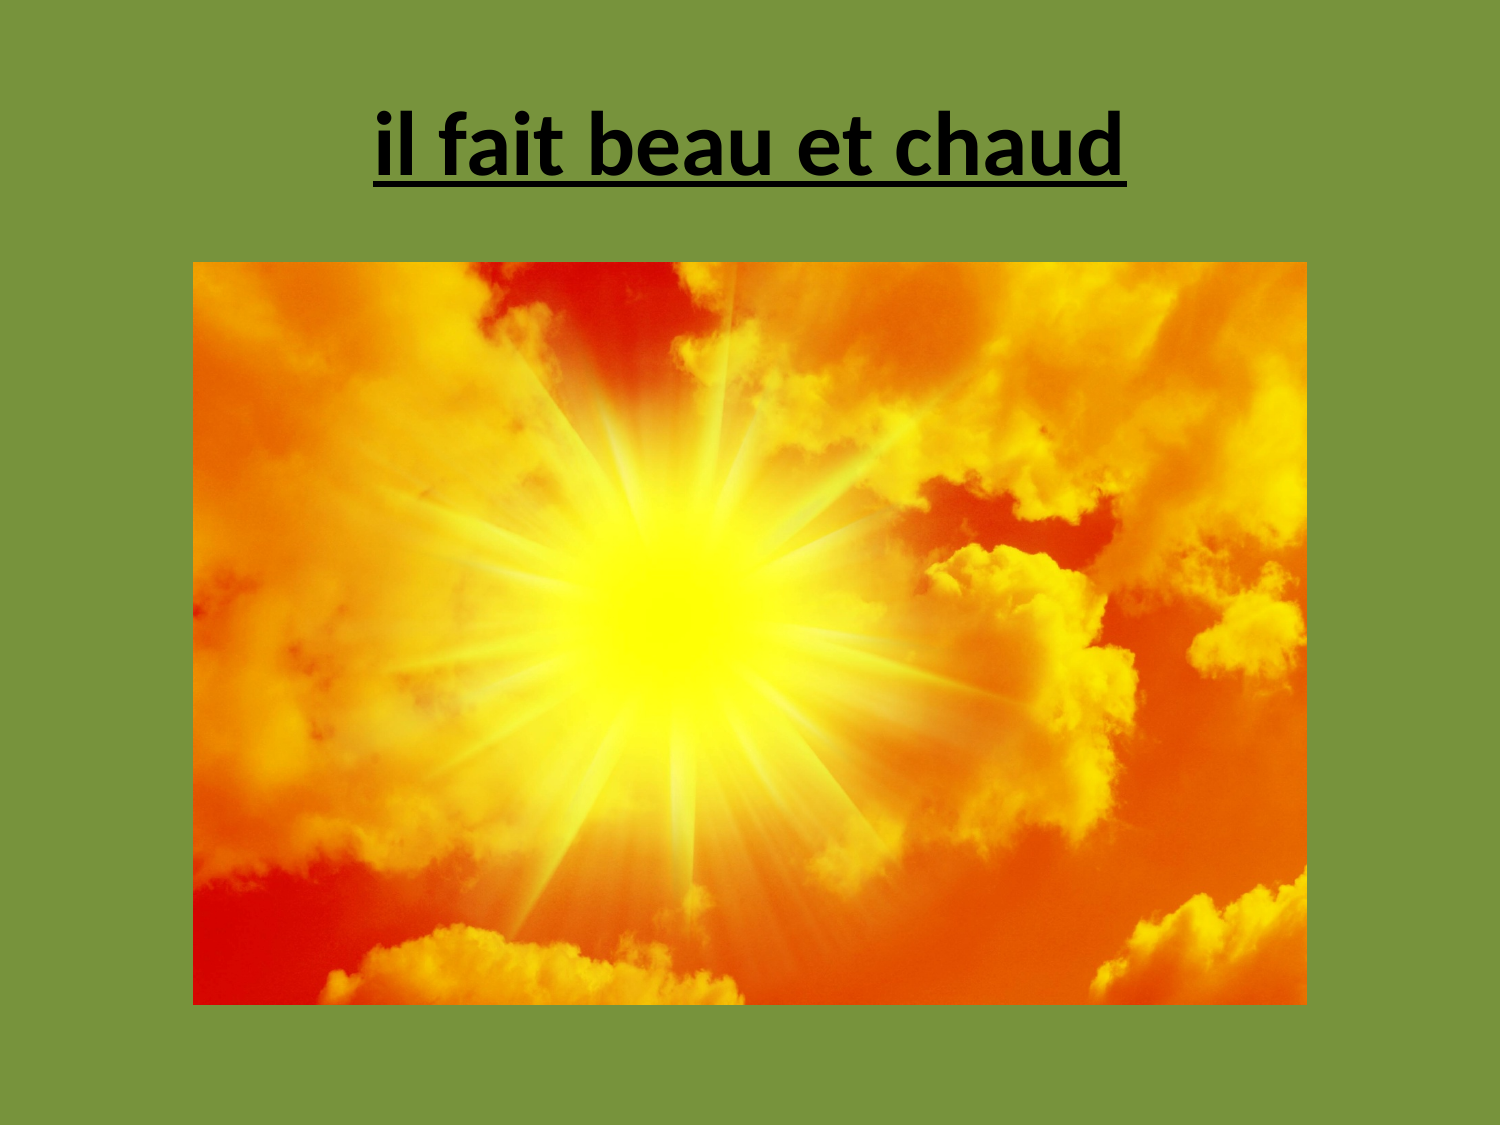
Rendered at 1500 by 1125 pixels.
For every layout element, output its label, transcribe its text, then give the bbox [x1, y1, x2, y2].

title il fait beau et chaud [75, 45, 1425, 233]
picture [192, 262, 1307, 1006]
